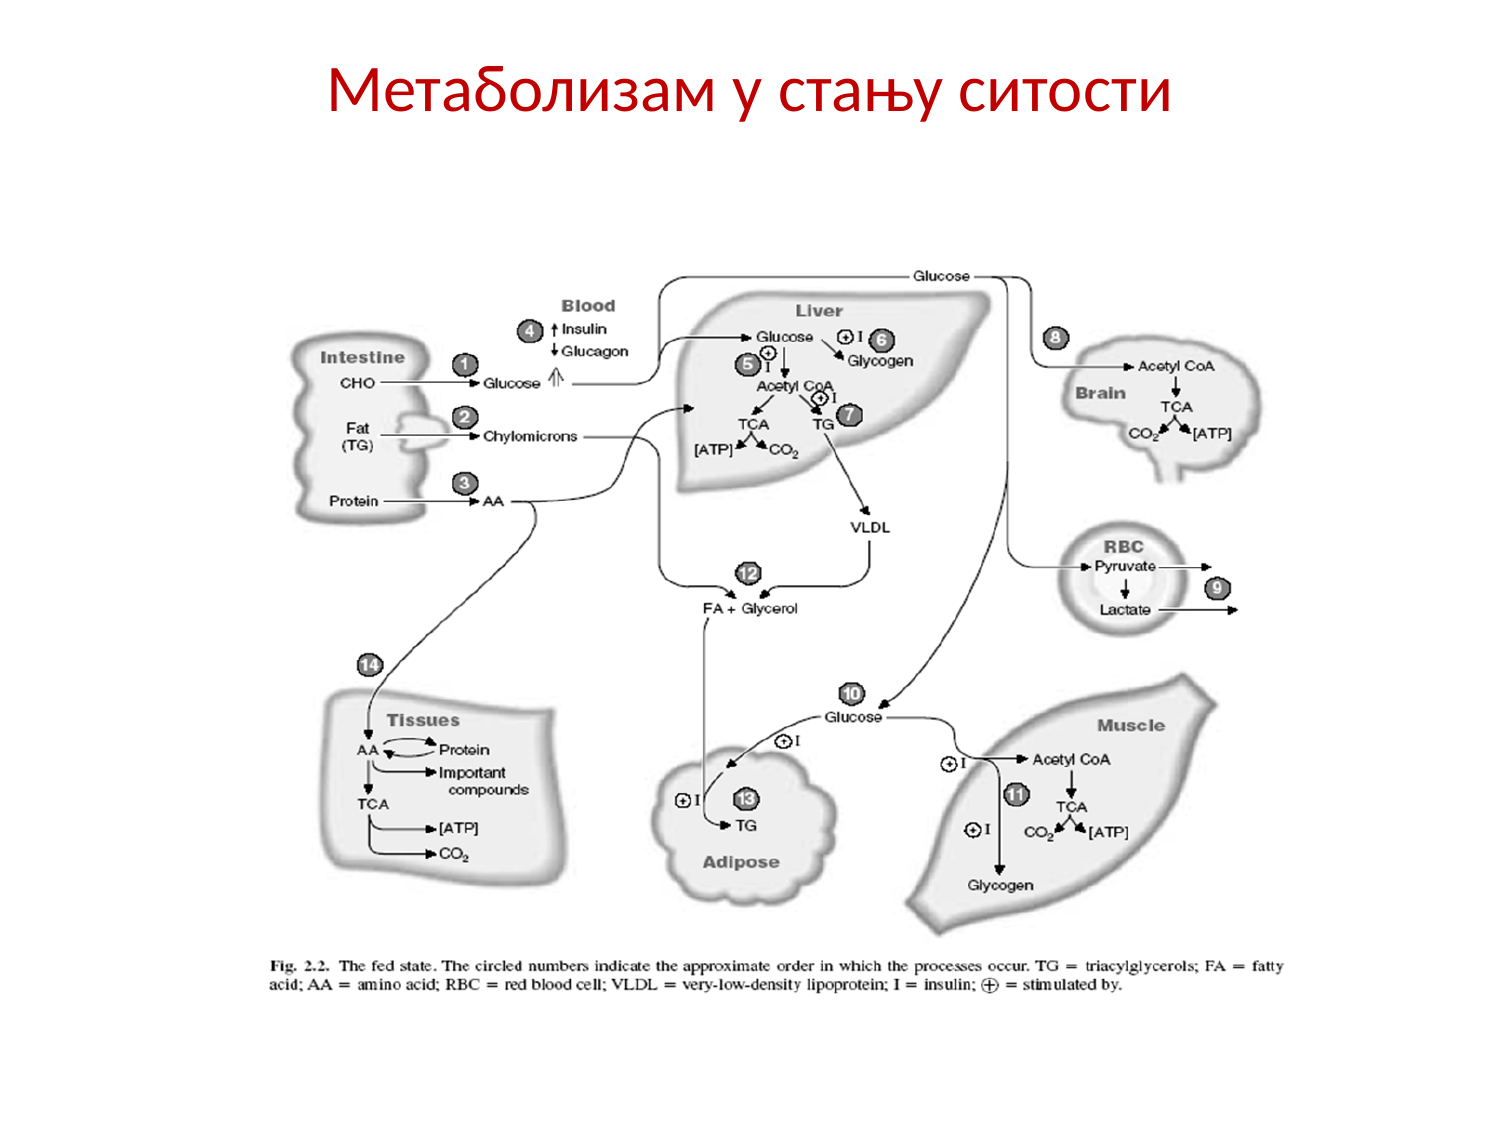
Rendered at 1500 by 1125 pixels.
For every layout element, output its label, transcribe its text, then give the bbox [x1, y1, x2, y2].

title Метаболизам у стању ситости [75, 45, 1425, 125]
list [201, 262, 1299, 1006]
